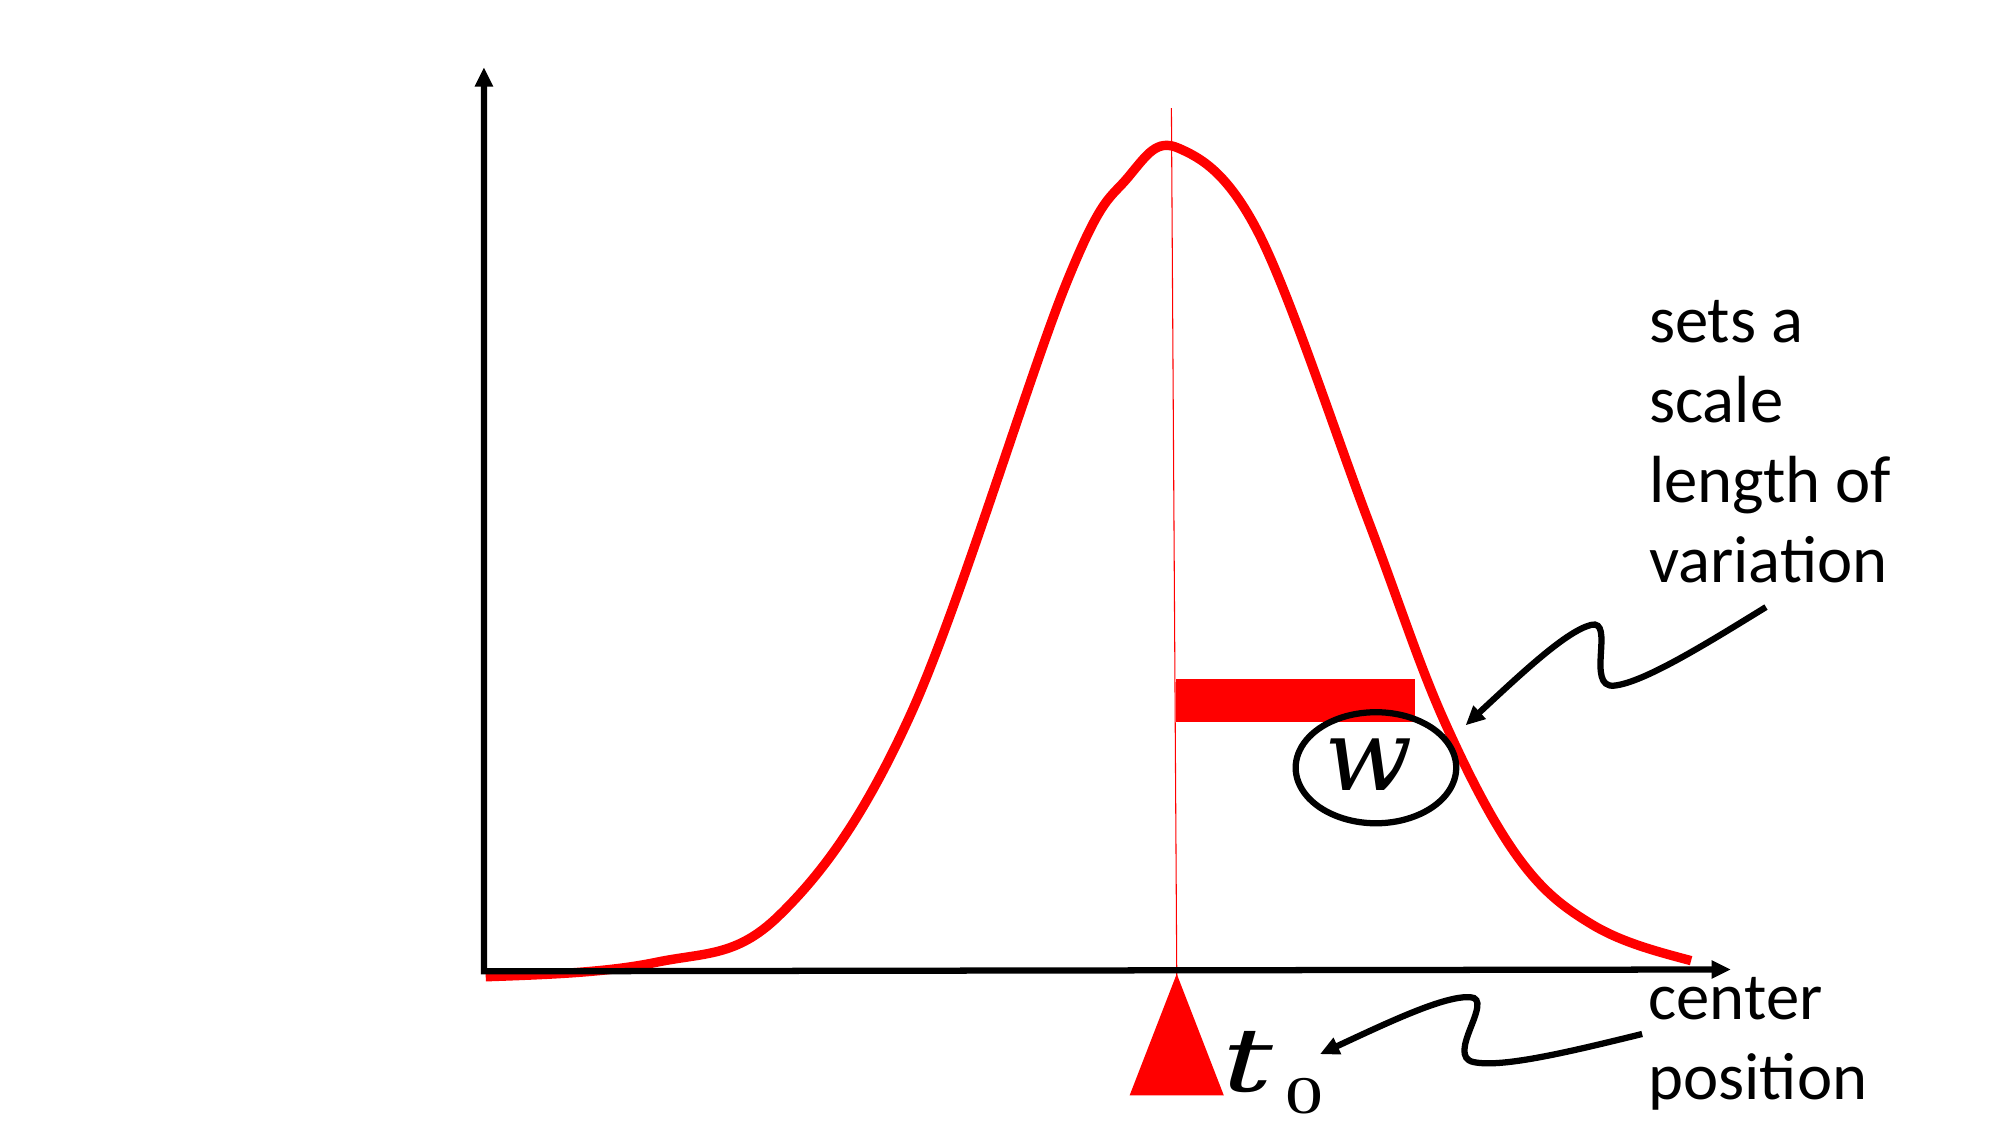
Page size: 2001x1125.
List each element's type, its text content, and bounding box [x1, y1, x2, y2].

text_box [1375, 711, 1458, 771]
text_box [477, 67, 1171, 973]
text_box center position [1633, 945, 1945, 1120]
text_box [1331, 679, 1415, 717]
text_box [1320, 996, 1633, 1065]
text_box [1171, 108, 1177, 977]
text_box [1177, 569, 1697, 972]
text_box [1129, 977, 1224, 1096]
text_box [1177, 146, 1476, 784]
text_box [1007, 144, 1171, 564]
text_box [1465, 606, 1767, 725]
text_box [485, 972, 843, 978]
text_box sets a scale length of variation [1634, 268, 1946, 604]
